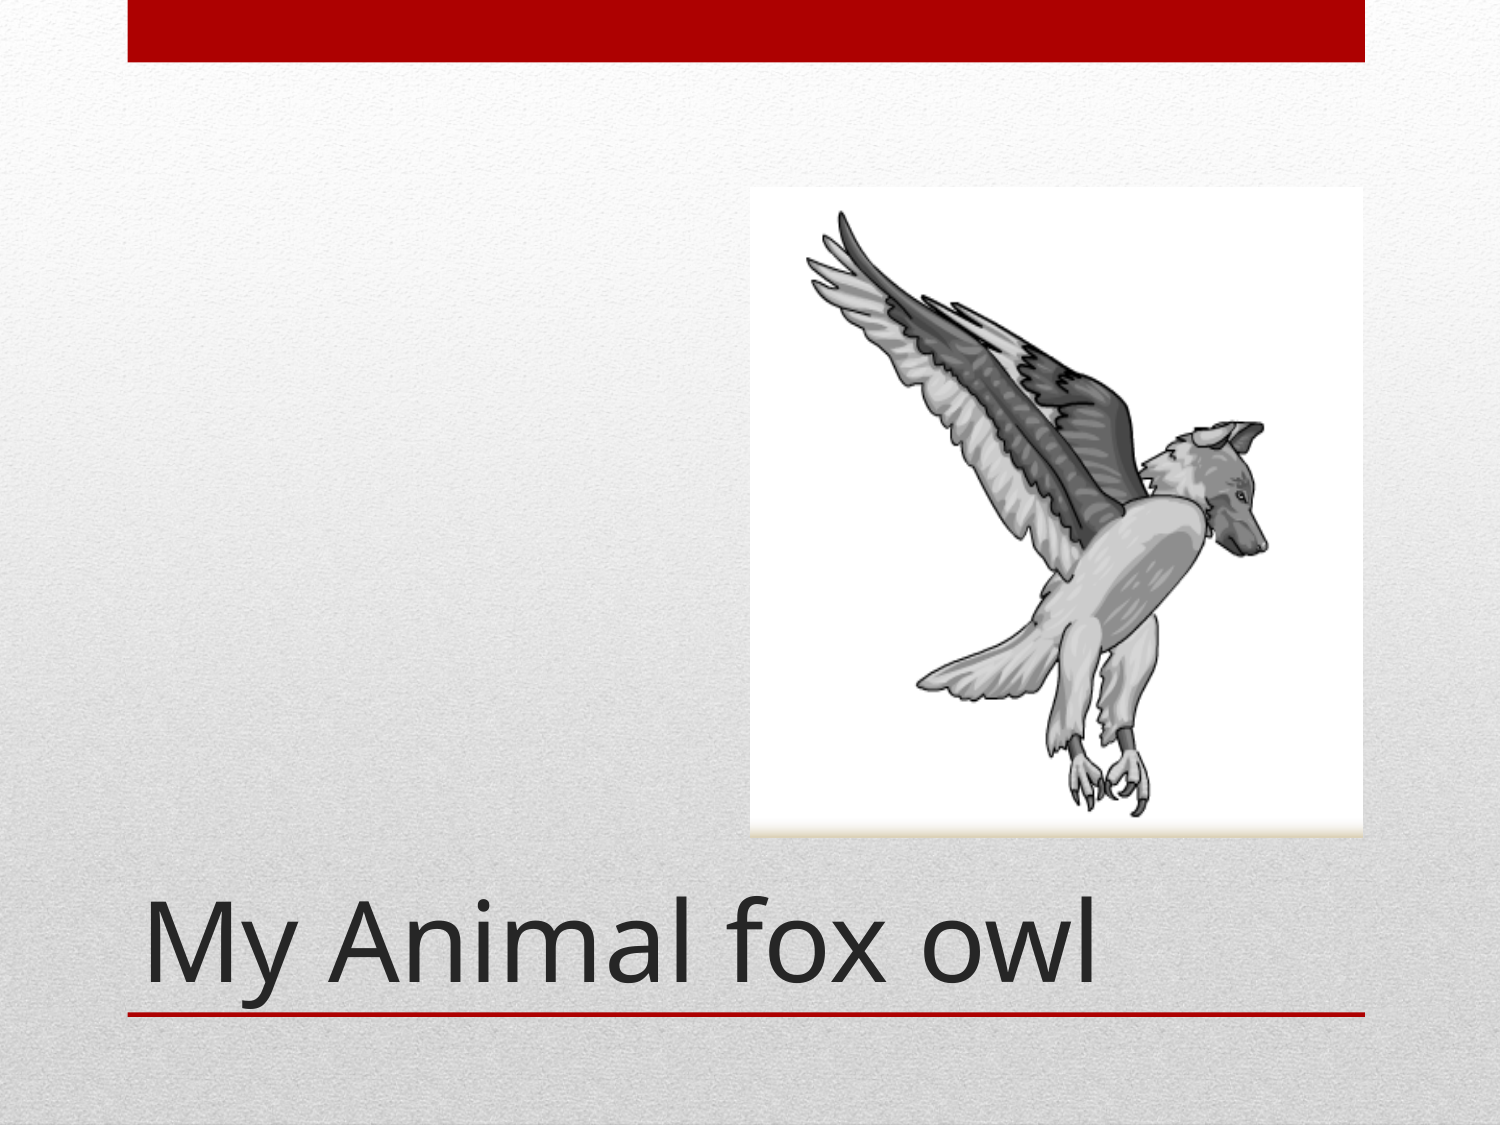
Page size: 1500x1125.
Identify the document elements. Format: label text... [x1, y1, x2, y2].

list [749, 186, 1364, 839]
title My Animal fox owl [125, 825, 1238, 1013]
